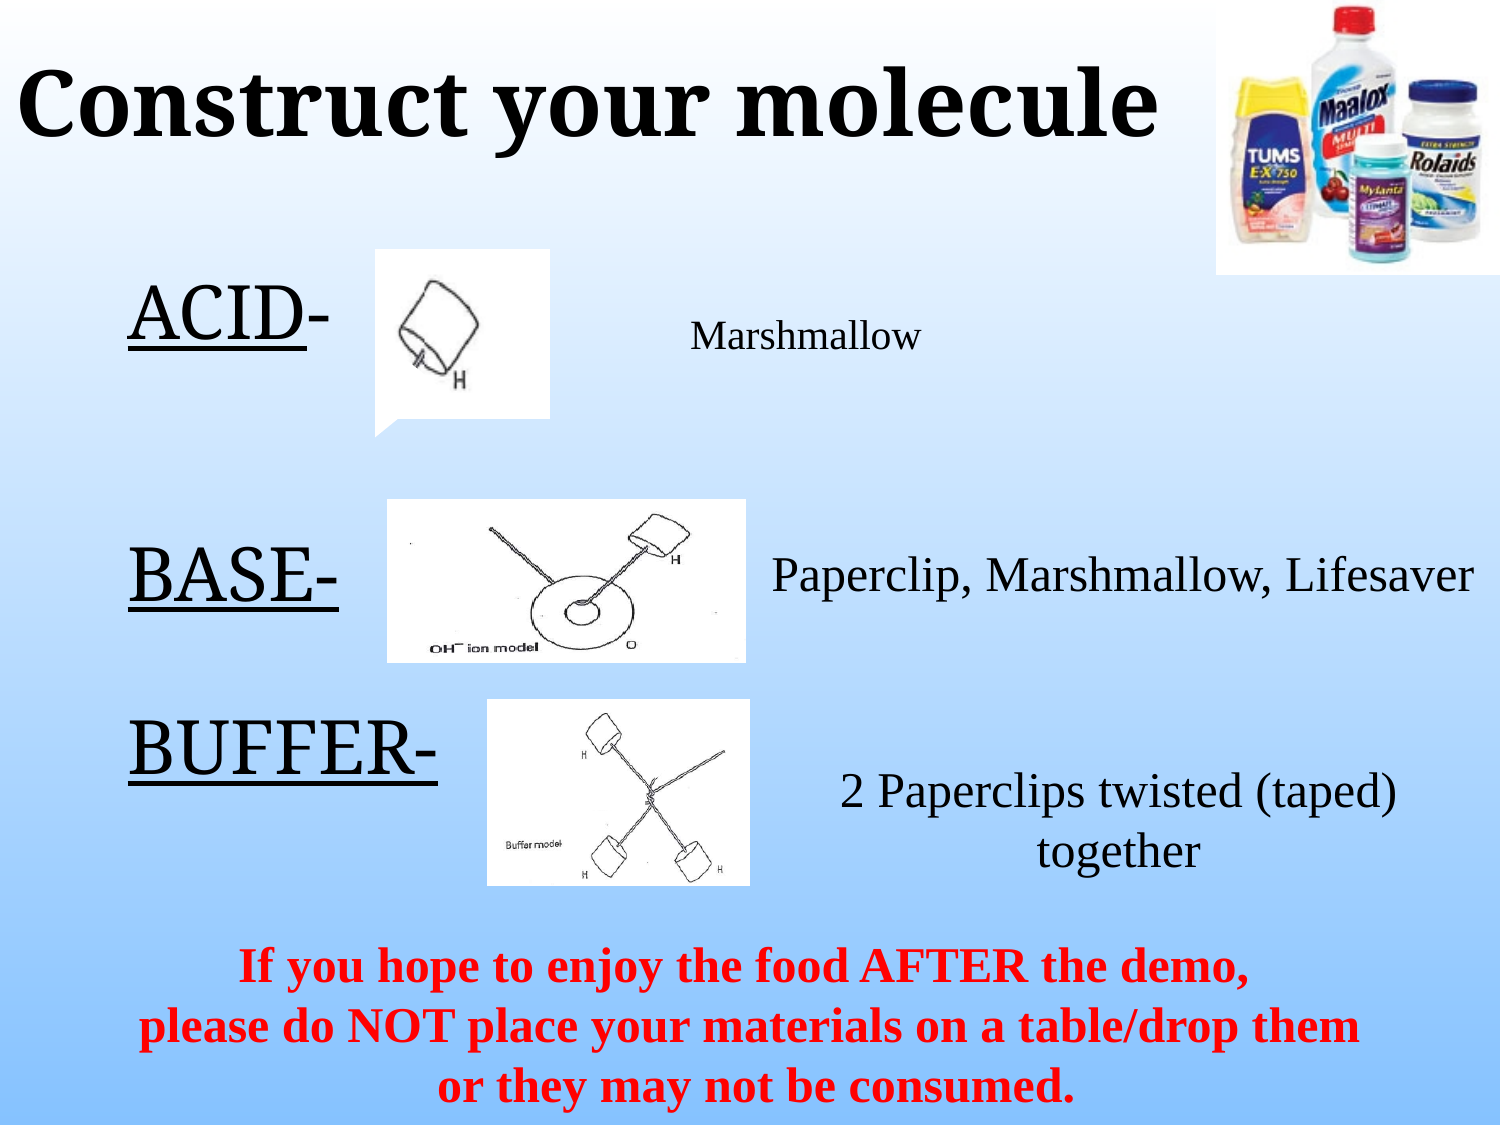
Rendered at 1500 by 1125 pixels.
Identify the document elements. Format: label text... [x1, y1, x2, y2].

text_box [487, 699, 1500, 887]
list ACID- BASE- BUFFER- [37, 274, 1451, 924]
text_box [374, 249, 1063, 438]
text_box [387, 499, 1500, 663]
text_box If you hope to enjoy the food AFTER the demo, please do NOT place your materials on a table/drop them or they may not be consumed. [0, 924, 1500, 1120]
picture [1216, 0, 1500, 276]
title Construct your molecule [0, 0, 1214, 201]
